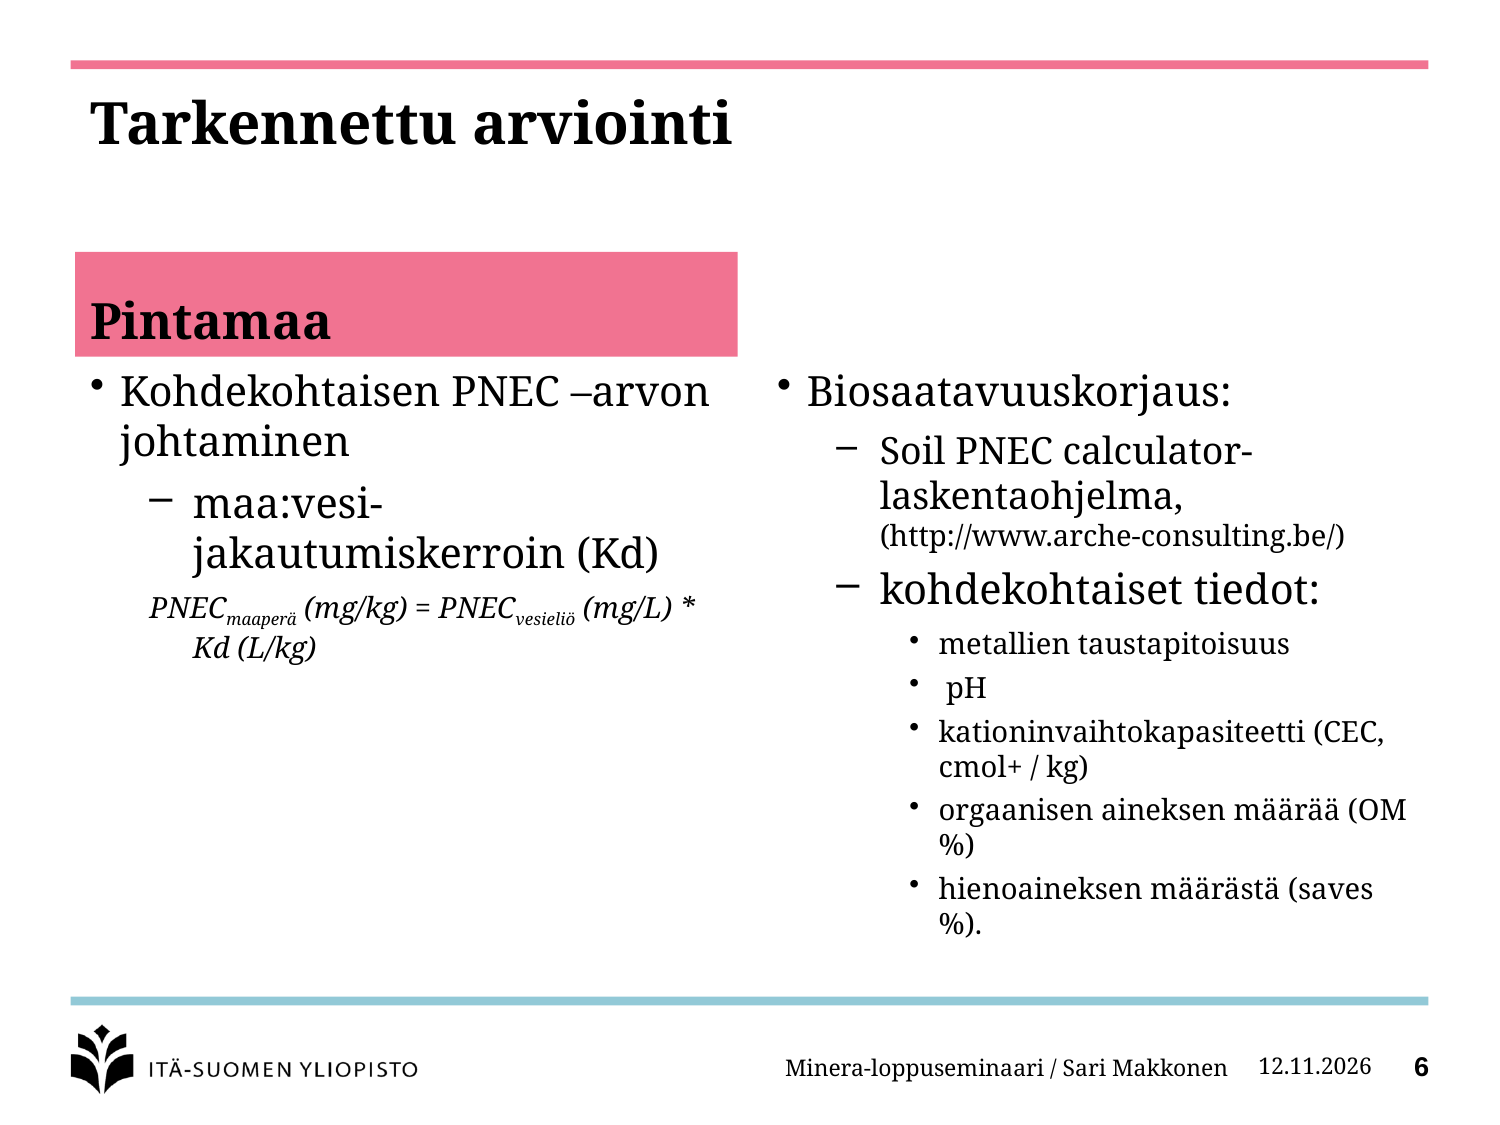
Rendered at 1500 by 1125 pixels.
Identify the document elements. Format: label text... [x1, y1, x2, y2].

list Kohdekohtaisen PNEC –arvon johtaminen maa:vesi-jakautumiskerroin (Kd) PNECmaaperä (mg/kg) = PNECvesieliö (mg/L) * Kd (L/kg) [74, 356, 738, 1006]
slide_number 6 [1369, 1046, 1430, 1089]
footer Minera-loppuseminaari / Sari Makkonen [500, 1046, 1229, 1089]
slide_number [1229, 1046, 1369, 1089]
picture [70, 1024, 422, 1094]
list Biosaatavuuskorjaus: Soil PNEC calculator- laskentaohjelma, (http://www.arche-consulting.be/) kohdekohtaiset tiedot: metallien taustapitoisuus pH kationinvaihtokapasiteetti (CEC, cmol+ / kg) orgaanisen aineksen määrää (OM%) hienoaineksen määrästä (saves%). [761, 356, 1426, 1006]
title Tarkennettu arviointi [74, 77, 1426, 233]
list Pintamaa [74, 251, 738, 356]
